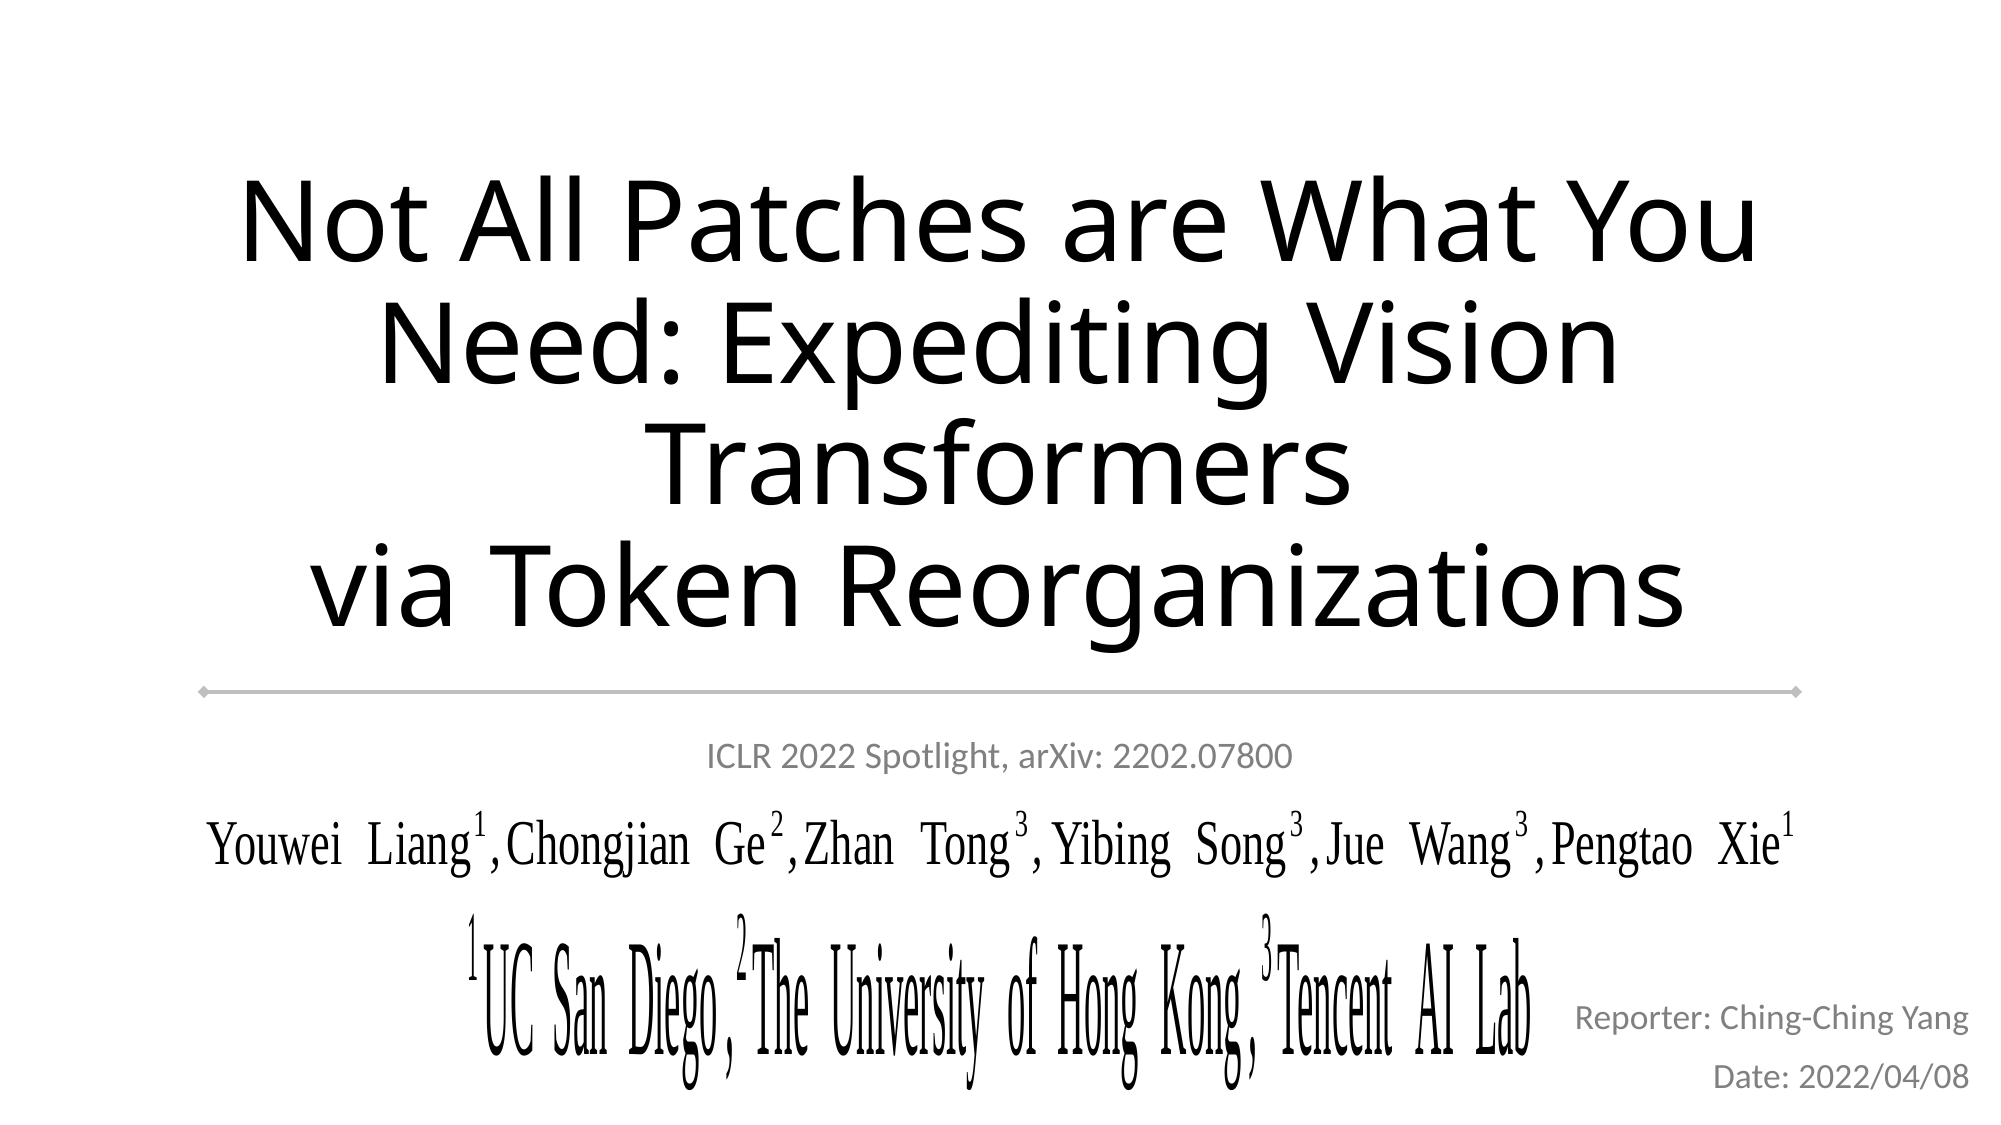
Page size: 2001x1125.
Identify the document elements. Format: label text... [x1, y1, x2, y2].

text_box Reporter: Ching-Ching Yang Date: 2022/04/08 [1545, 991, 1985, 1125]
text_box ICLR 2022 Spotlight, arXiv: 2202.07800 [226, 729, 1773, 798]
title Not All Patches are What You Need: Expediting Vision Transformers via Token Reorganizations [203, 148, 1796, 658]
